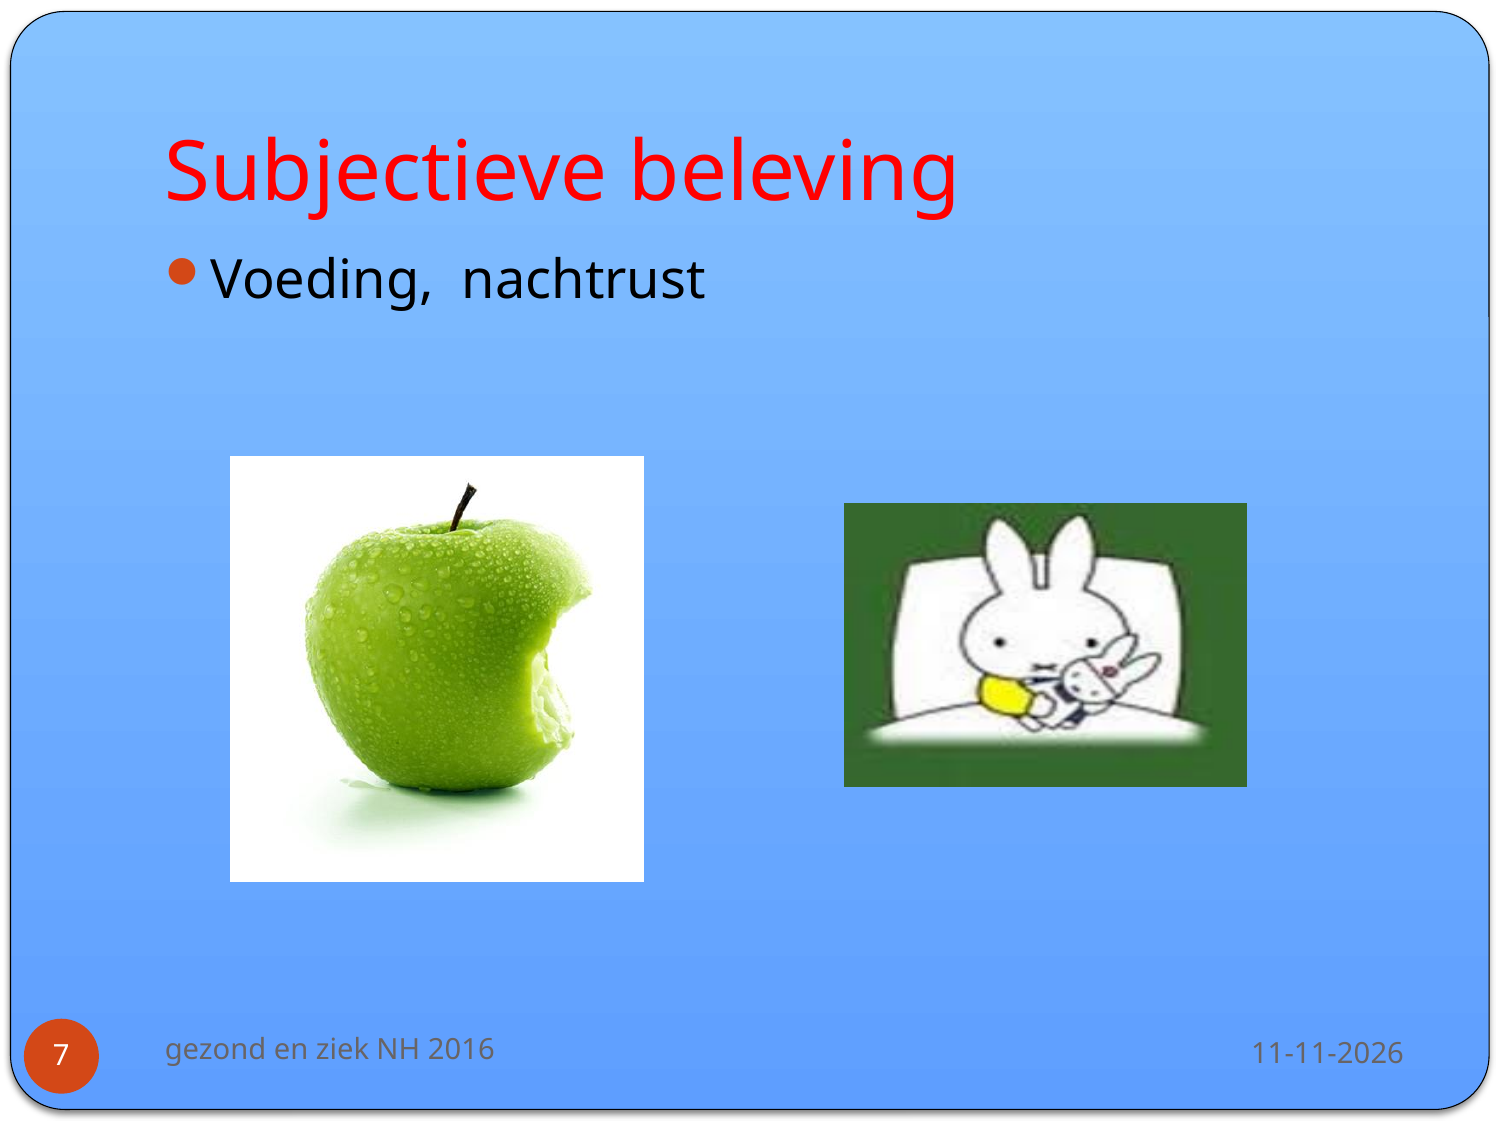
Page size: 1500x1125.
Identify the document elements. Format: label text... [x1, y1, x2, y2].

picture [844, 503, 1247, 788]
list Voeding, nachtrust [150, 237, 1425, 988]
slide_number 7 [23, 1018, 99, 1094]
title Subjectieve beleving [150, 45, 1425, 233]
picture [229, 455, 644, 882]
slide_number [1012, 1015, 1419, 1094]
footer gezond en ziek NH 2016 [150, 1012, 800, 1088]
